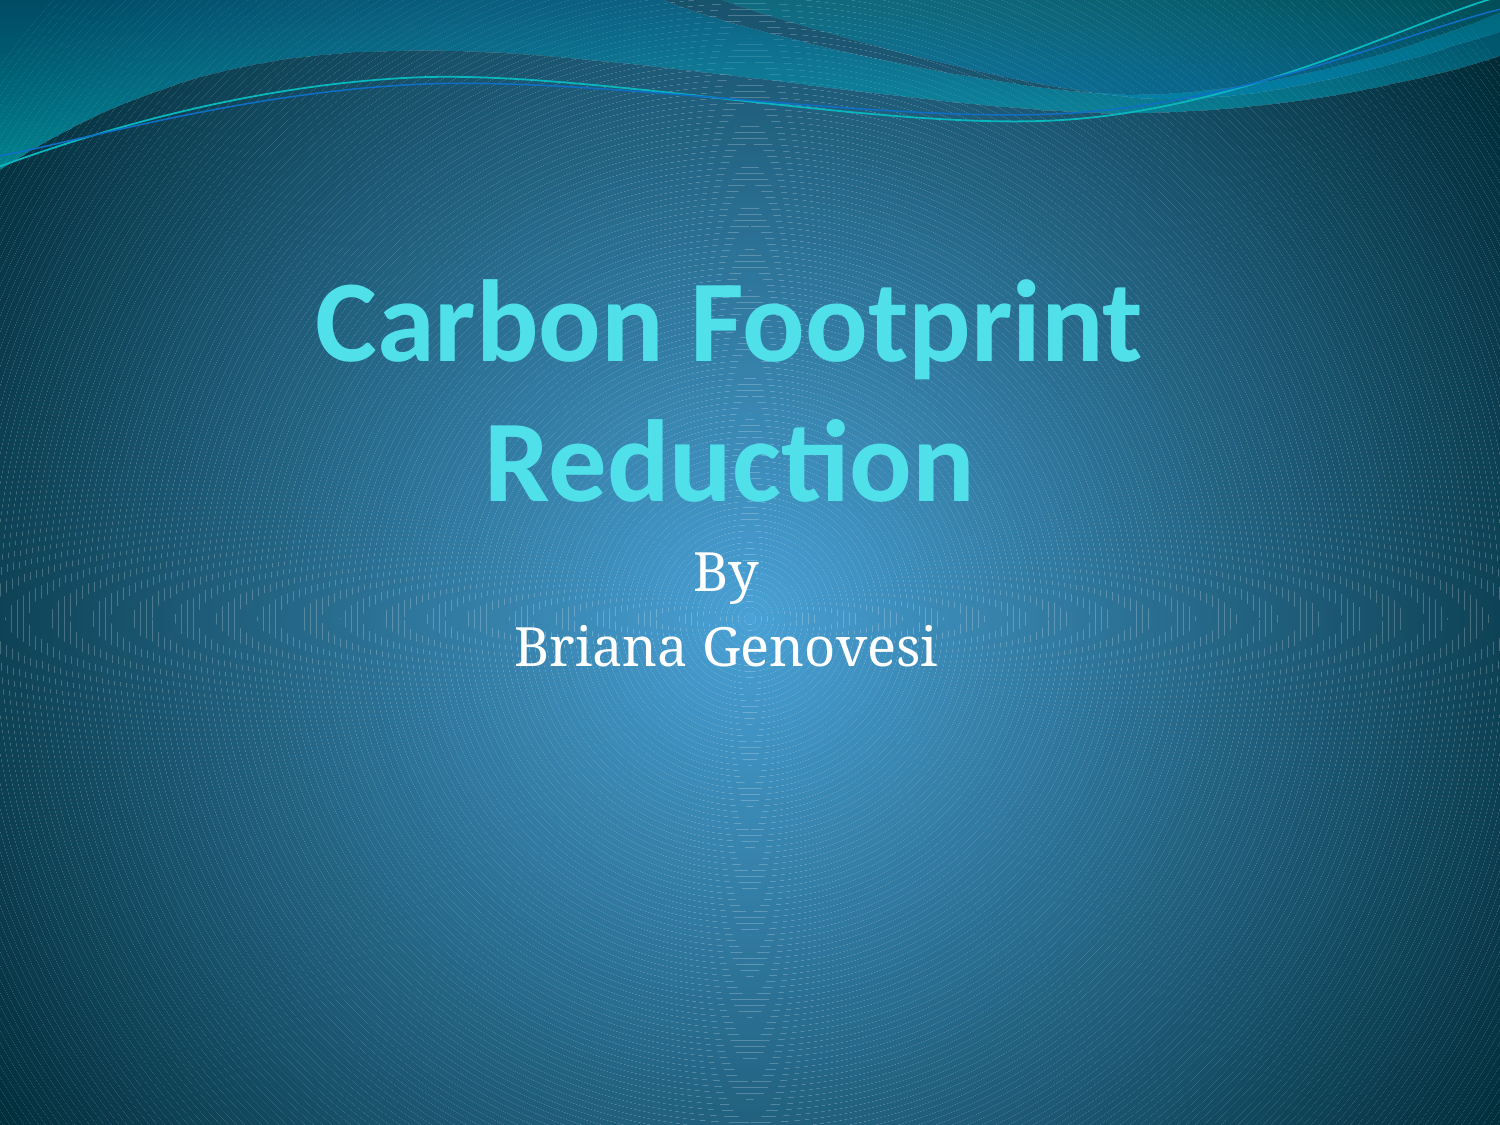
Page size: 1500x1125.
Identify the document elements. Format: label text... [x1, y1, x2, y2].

subtitle By Briana Genovesi [87, 529, 1376, 818]
title Carbon Footprint Reduction [87, 224, 1376, 525]
